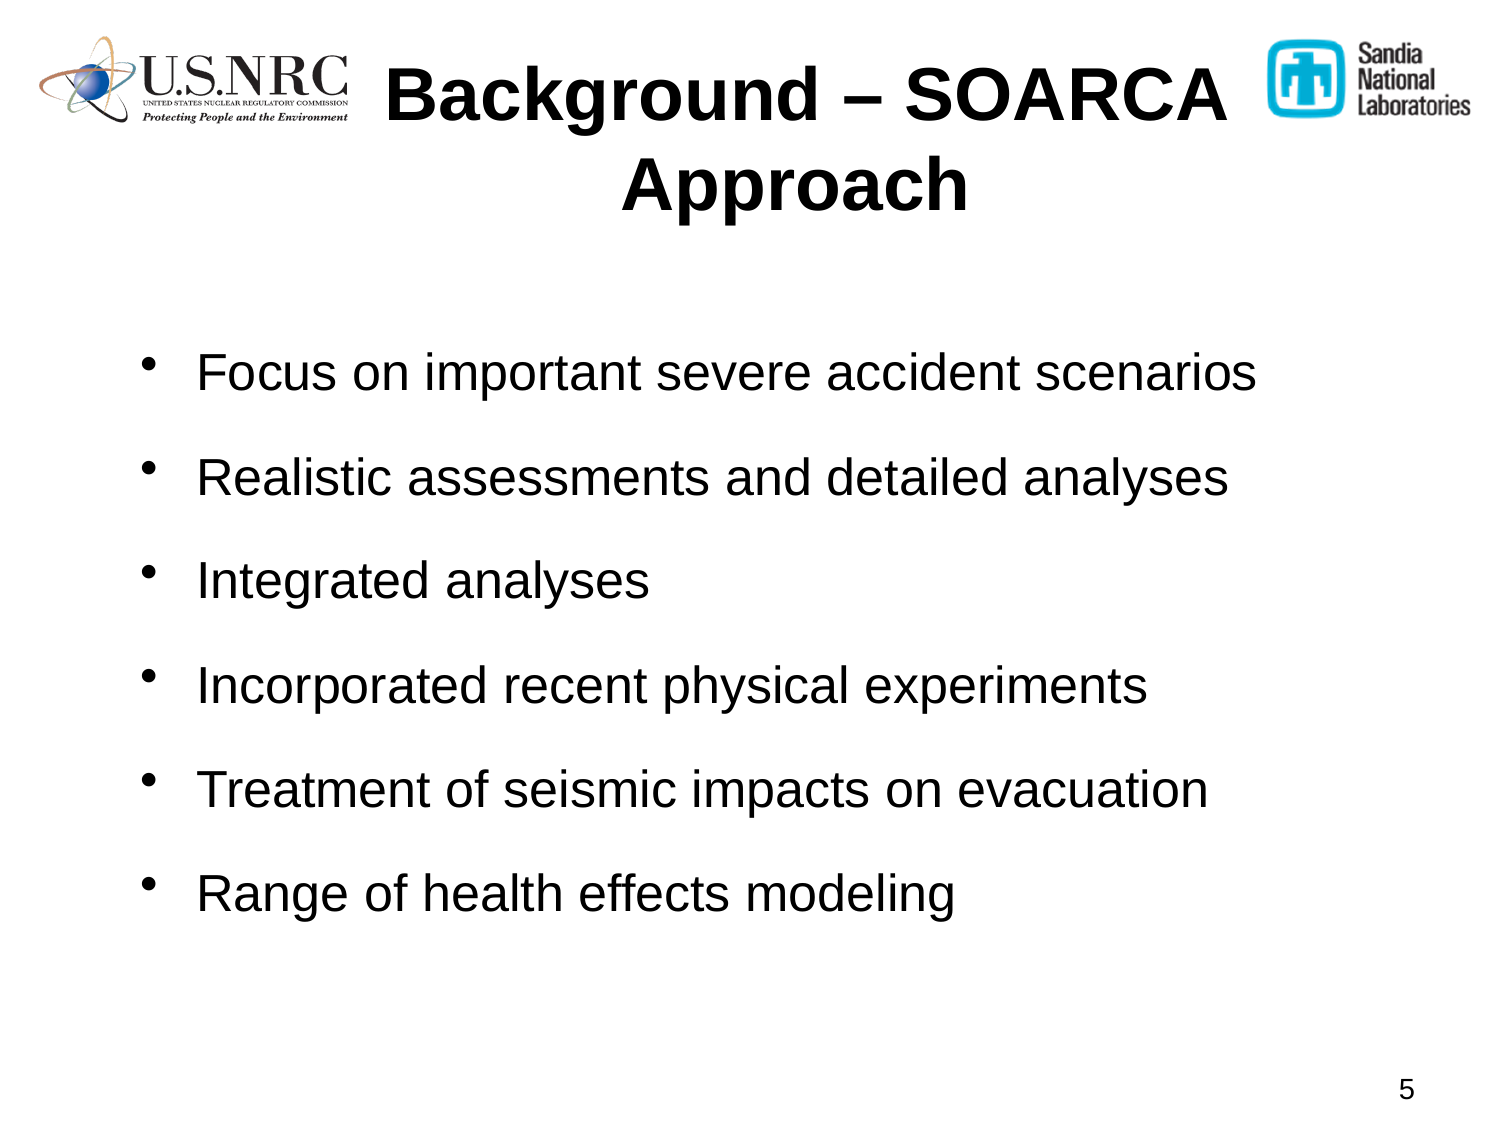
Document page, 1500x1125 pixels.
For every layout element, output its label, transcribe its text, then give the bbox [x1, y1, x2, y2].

picture [37, 33, 350, 126]
picture [1262, 33, 1475, 126]
title Background – SOARCA Approach [324, 37, 1288, 238]
list Focus on important severe accident scenarios Realistic assessments and detailed analyses Integrated analyses Incorporated recent physical experiments Treatment of seismic impacts on evacuation Range of health effects modeling [124, 299, 1463, 988]
slide_number 5 [1353, 1062, 1461, 1113]
picture [1288, 48, 1337, 110]
